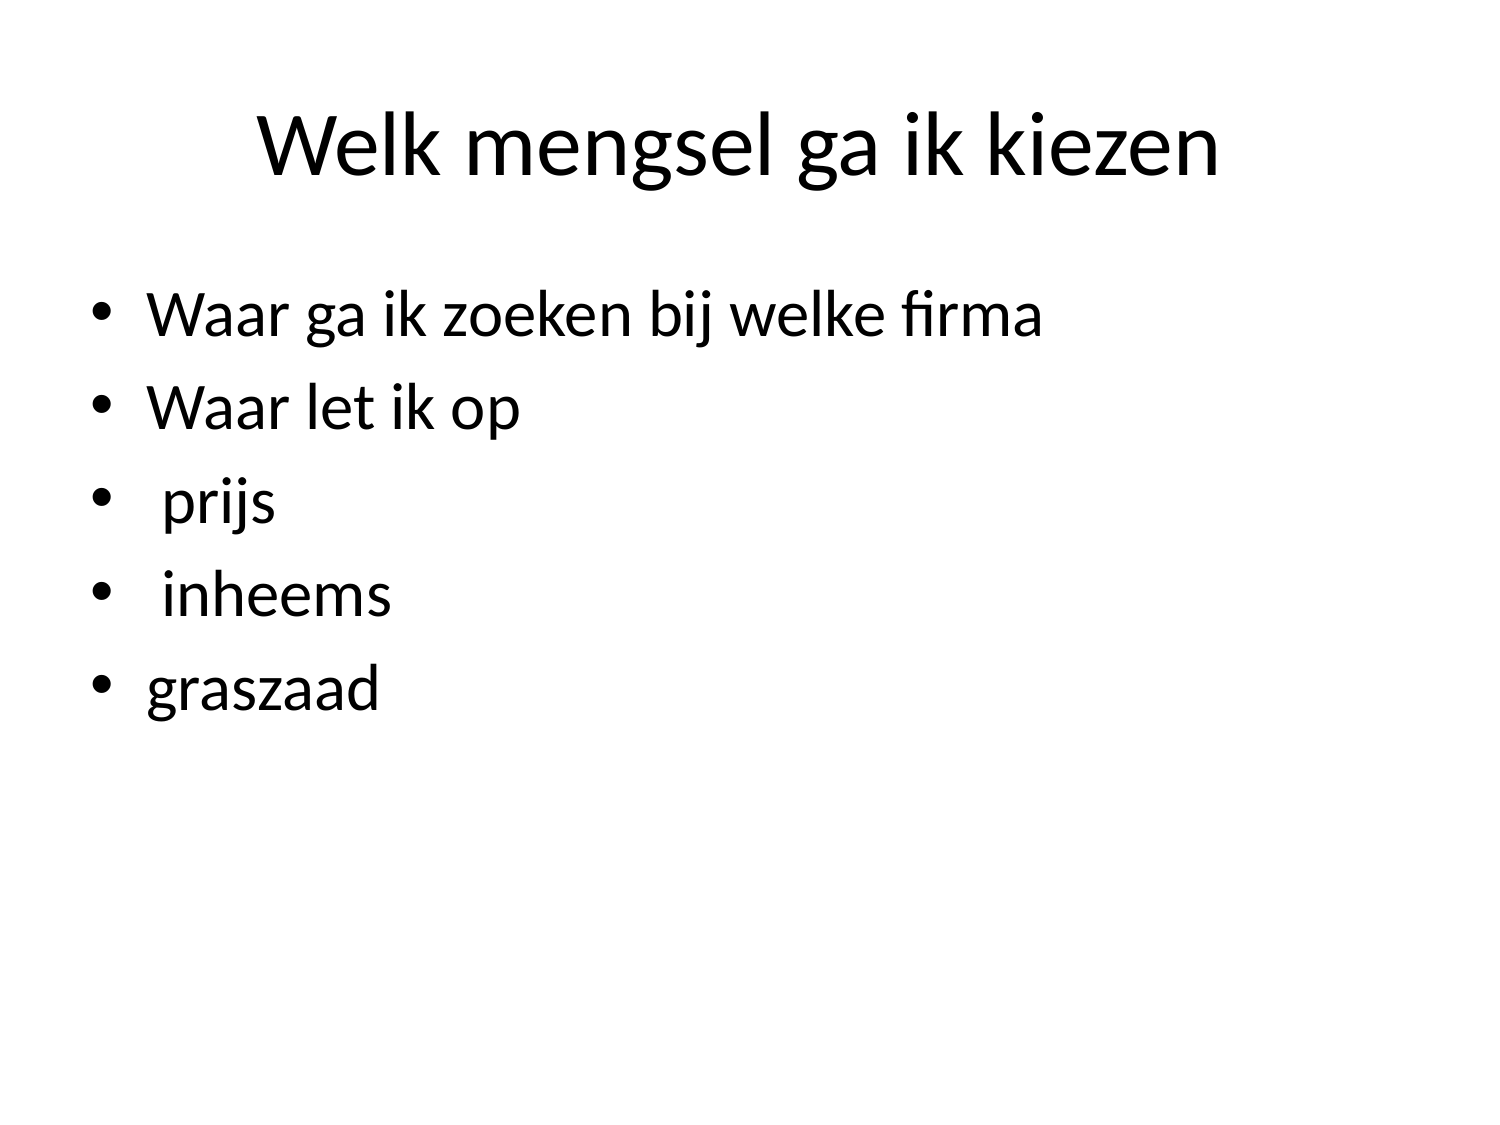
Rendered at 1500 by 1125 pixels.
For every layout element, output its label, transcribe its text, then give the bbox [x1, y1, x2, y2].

title Welk mengsel ga ik kiezen [75, 45, 1425, 233]
list Waar ga ik zoeken bij welke firma Waar let ik op prijs inheems graszaad [75, 262, 1425, 1005]
